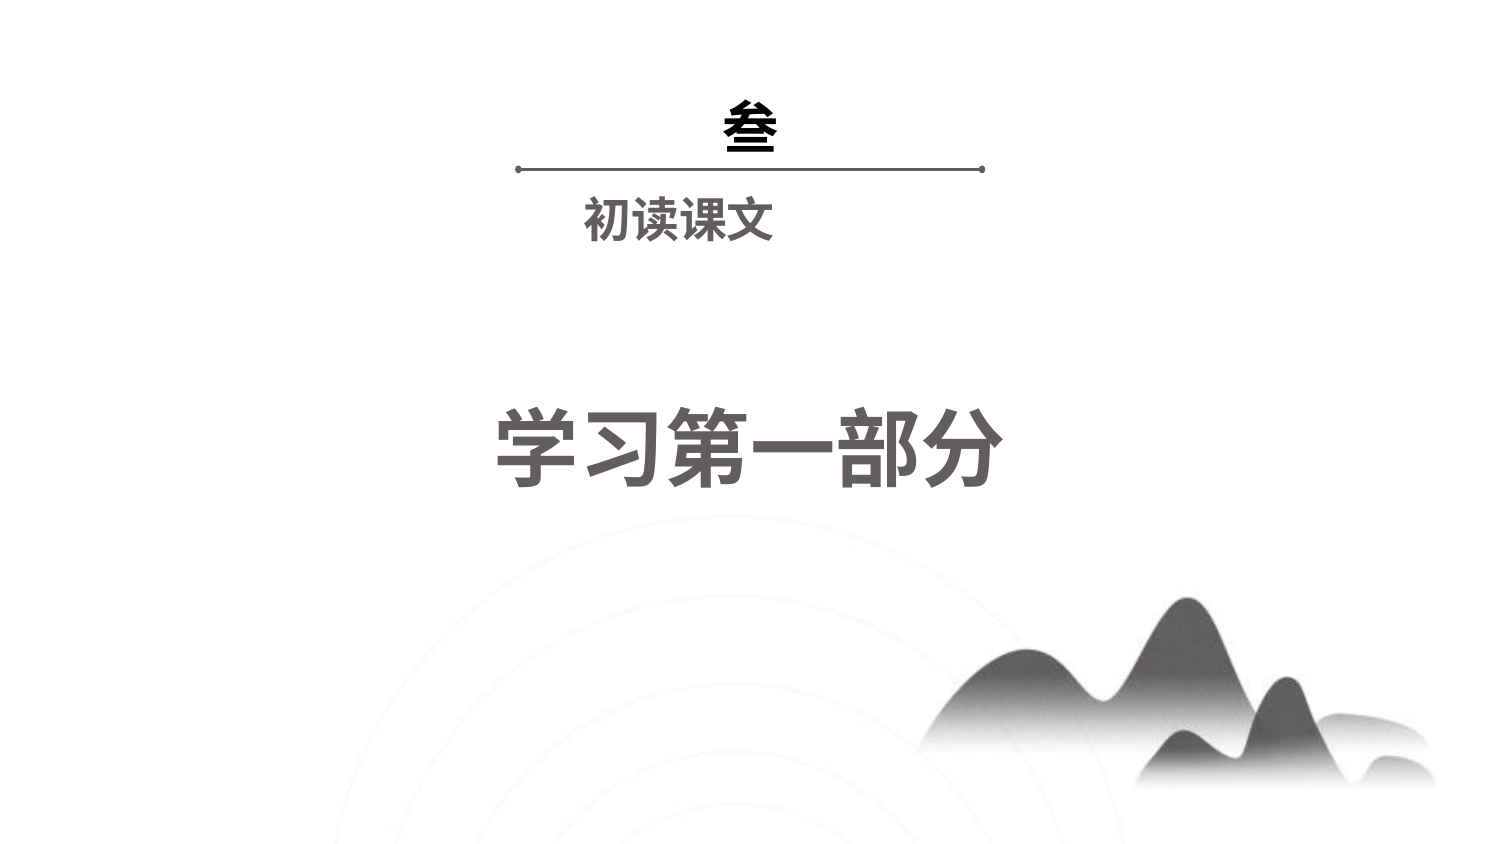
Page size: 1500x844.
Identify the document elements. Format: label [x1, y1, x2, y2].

text_box [516, 166, 985, 173]
picture [0, 0, 1500, 844]
